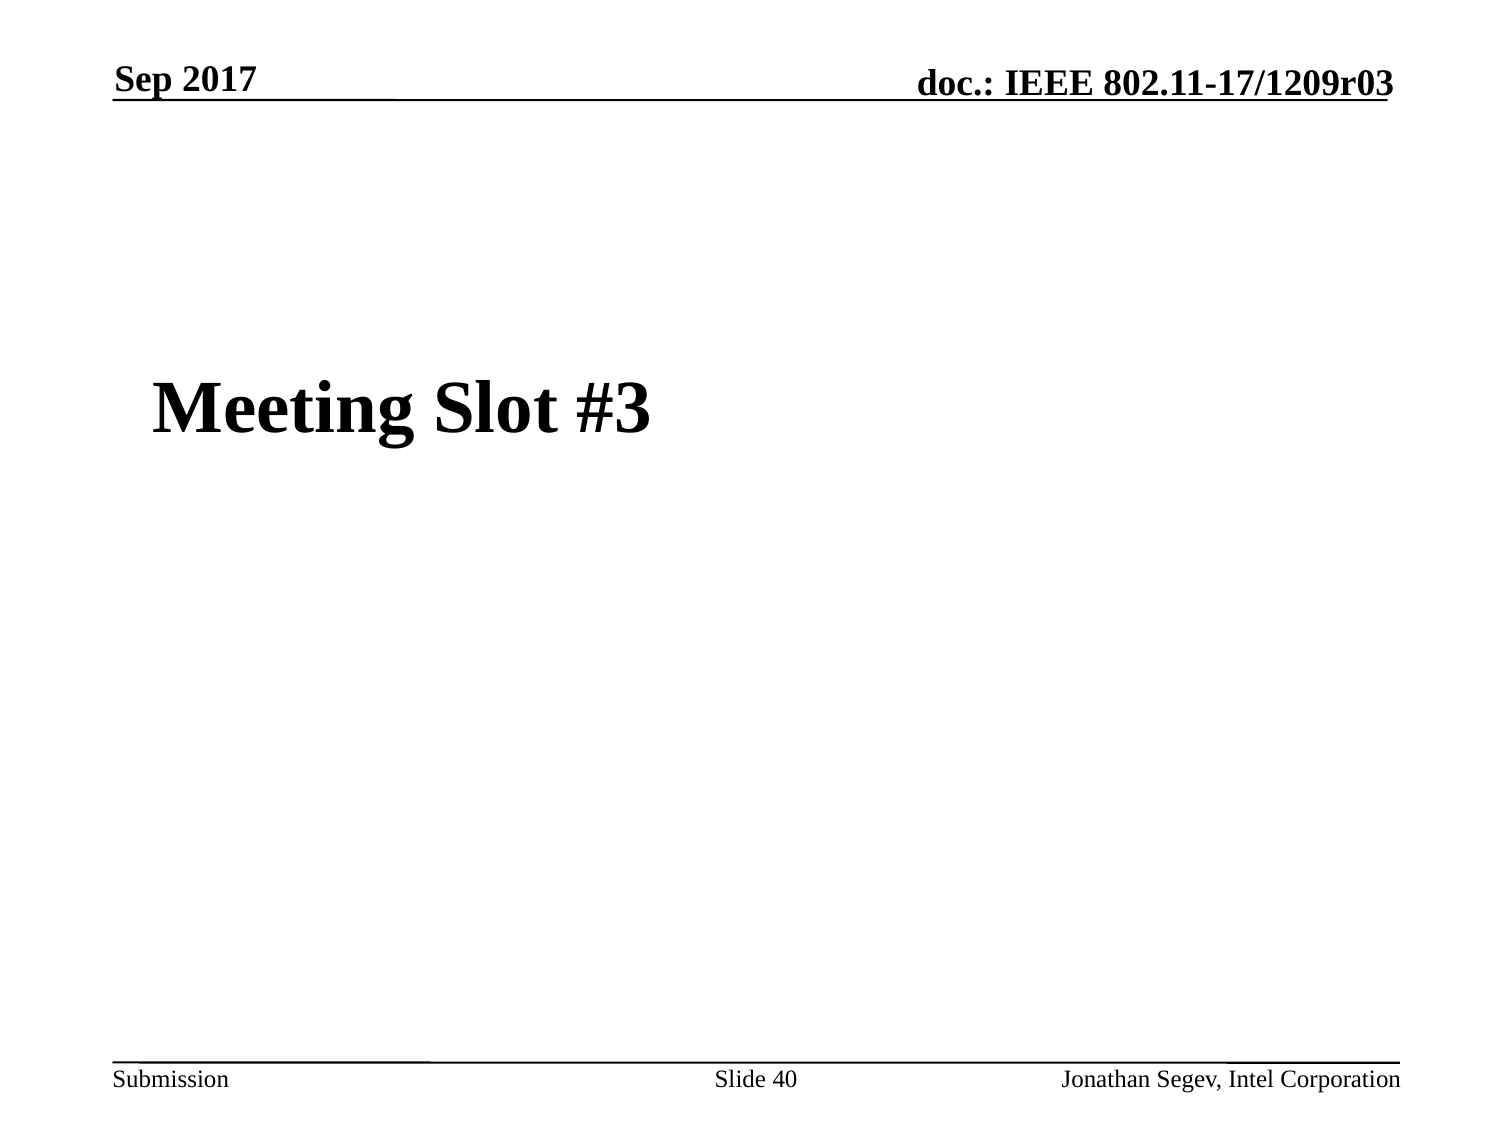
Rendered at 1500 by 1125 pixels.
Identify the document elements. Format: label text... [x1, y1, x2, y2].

footer Jonathan Segev, Intel Corporation [878, 1061, 1402, 1093]
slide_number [114, 54, 423, 100]
list Meeting Slot #3 [137, 349, 1413, 1025]
slide_number Slide 40 [712, 1061, 800, 1123]
